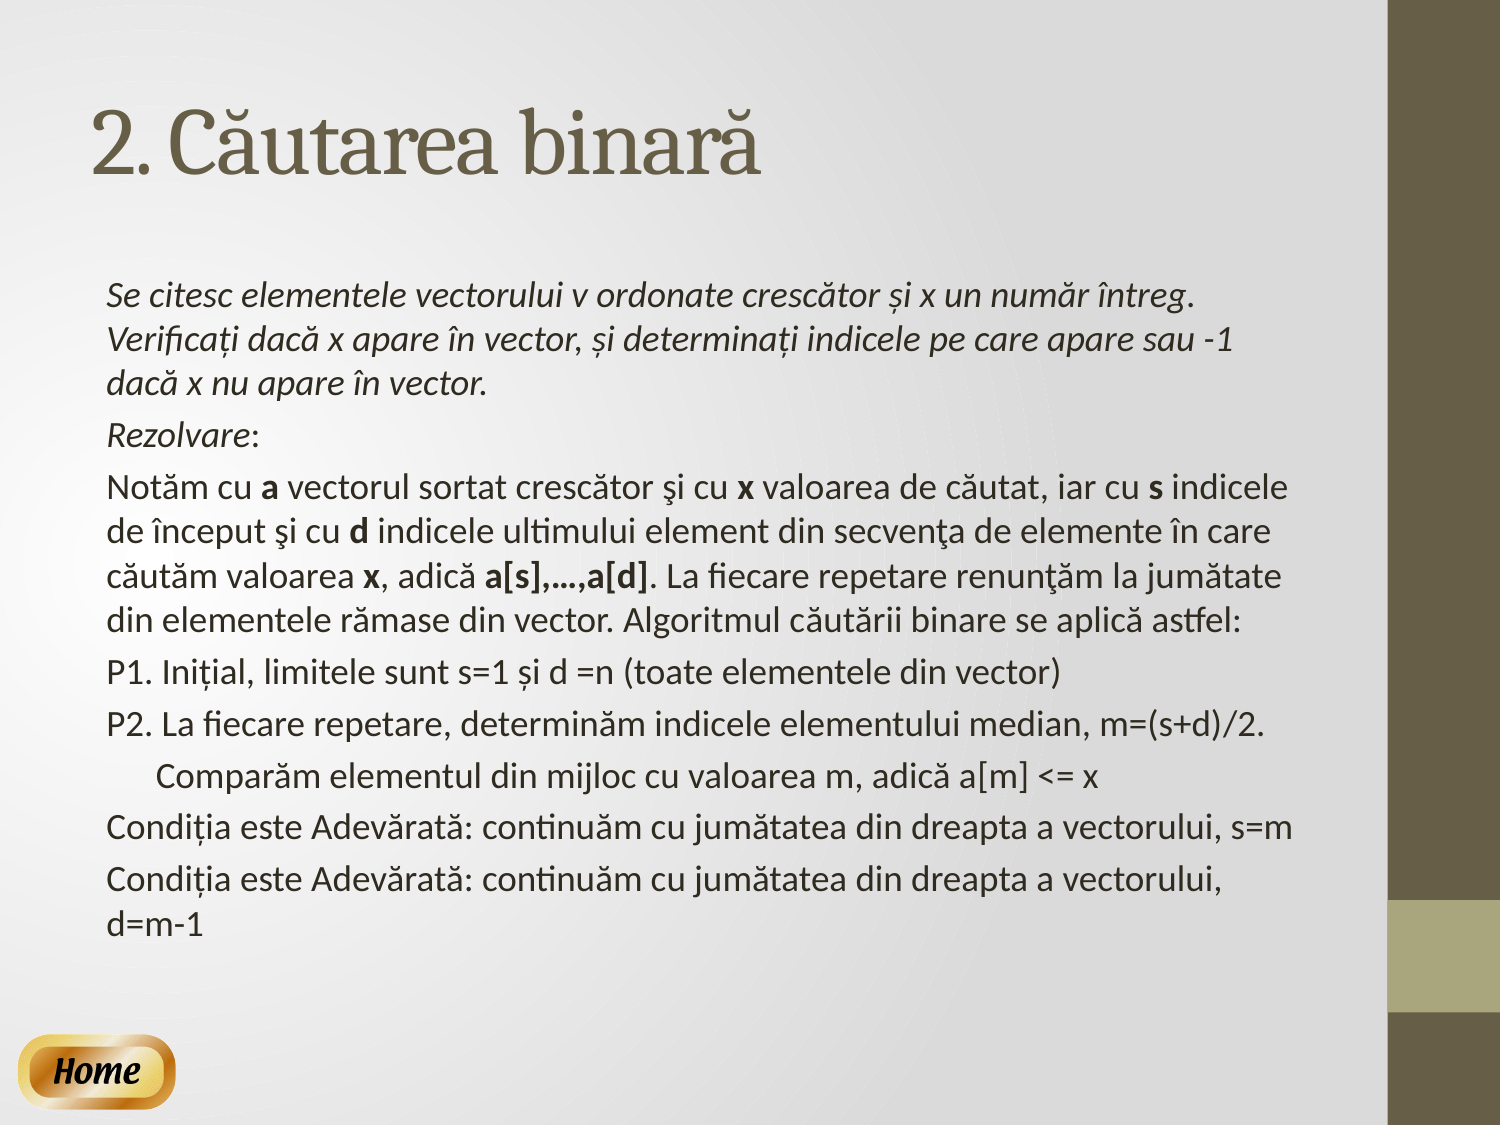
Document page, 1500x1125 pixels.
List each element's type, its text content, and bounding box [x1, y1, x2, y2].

picture [17, 1034, 177, 1110]
list Se citesc elementele vectorului v ordonate crescător şi x un număr întreg. Verificaţi dacă x apare în vector, şi determinaţi indicele pe care apare sau -1 dacă x nu apare în vector. Rezolvare: Notăm cu a vectorul sortat crescător şi cu x valoarea de căutat, iar cu s indicele de început şi cu d indicele ultimului element din secvenţa de elemente în care căutăm valoarea x, adică a[s],…,a[d]. La fiecare repetare renunţăm la jumătate din elementele rămase din vector. Algoritmul căutării binare se aplică astfel: P1. Iniţial, limitele sunt s=1 şi d =n (toate elementele din vector) P2. La fiecare repetare, determinăm indicele elementului median, m=(s+d)/2. Comparăm elementul din mijloc cu valoarea m, adică a[m] <= x Condiţia este Adevărată: continuăm cu jumătatea din dreapta a vectorului, s=m Condiţia este Adevărată: continuăm cu jumătatea din dreapta a vectorului, d=m-1 [75, 262, 1325, 1050]
title 2. Căutarea binară [76, 42, 1327, 231]
